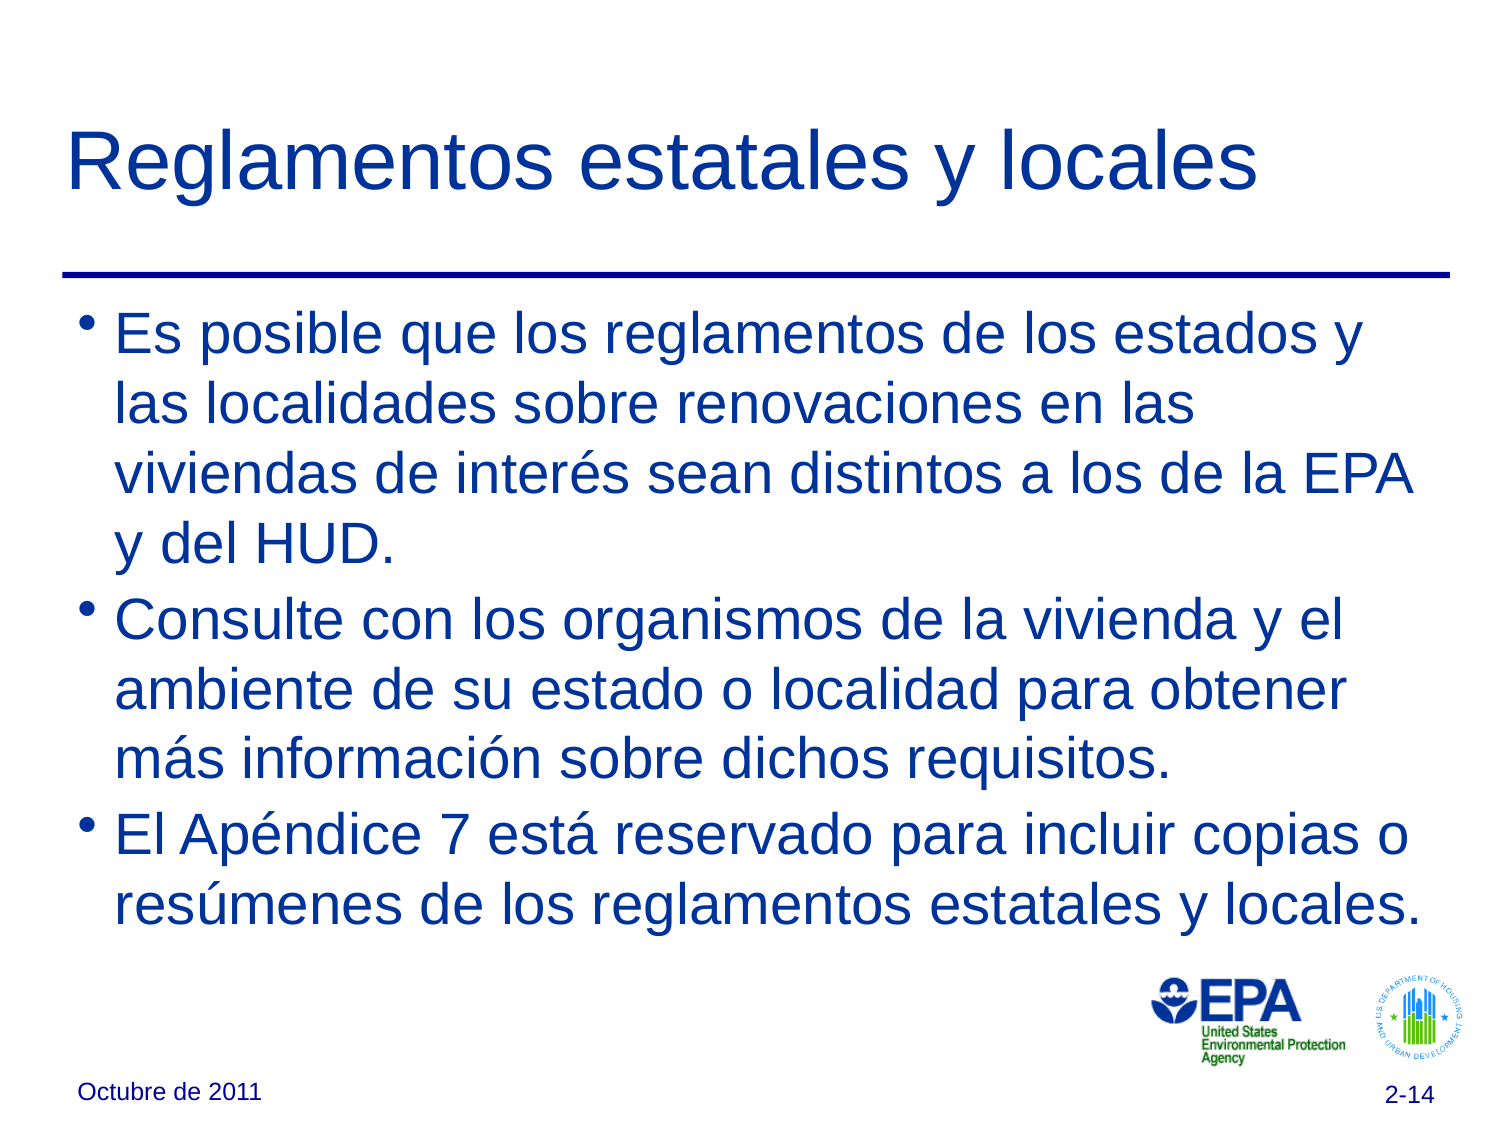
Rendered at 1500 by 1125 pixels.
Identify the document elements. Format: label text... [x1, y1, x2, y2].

slide_number 2-14 [1137, 1051, 1451, 1113]
slide_number Octubre de 2011 [62, 1051, 376, 1113]
picture [1451, 974, 1463, 1060]
list Es posible que los reglamentos de los estados y las localidades sobre renovaciones en las viviendas de interés sean distintos a los de la EPA y del HUD. Consulte con los organismos de la vivienda y el ambiente de su estado o localidad para obtener más información sobre dichos requisitos. El Apéndice 7 está reservado para incluir copias o resúmenes de los reglamentos estatales y locales. [62, 287, 1451, 1051]
title Reglamentos estatales y locales [49, 49, 1476, 263]
